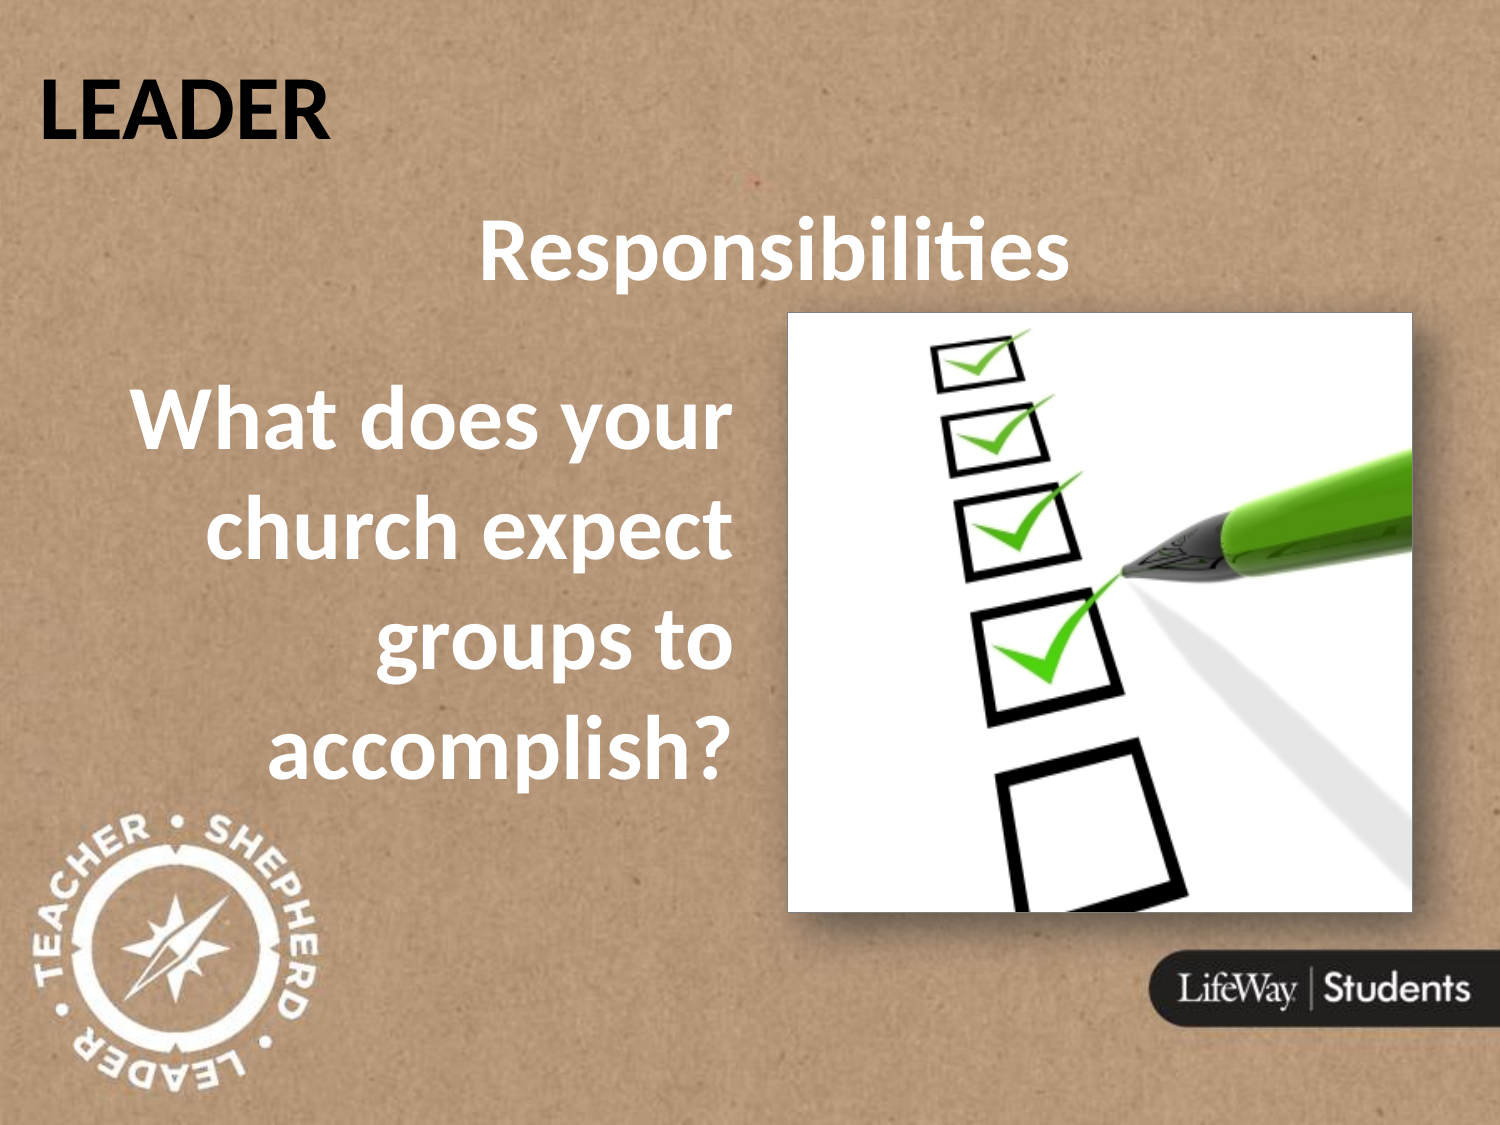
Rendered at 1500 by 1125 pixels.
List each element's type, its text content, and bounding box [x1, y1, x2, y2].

title Responsibilities [99, 149, 1450, 338]
list What does your church expect groups to accomplish? [75, 350, 750, 1093]
text_box LEADER [24, 0, 963, 205]
picture [0, 0, 1500, 1125]
